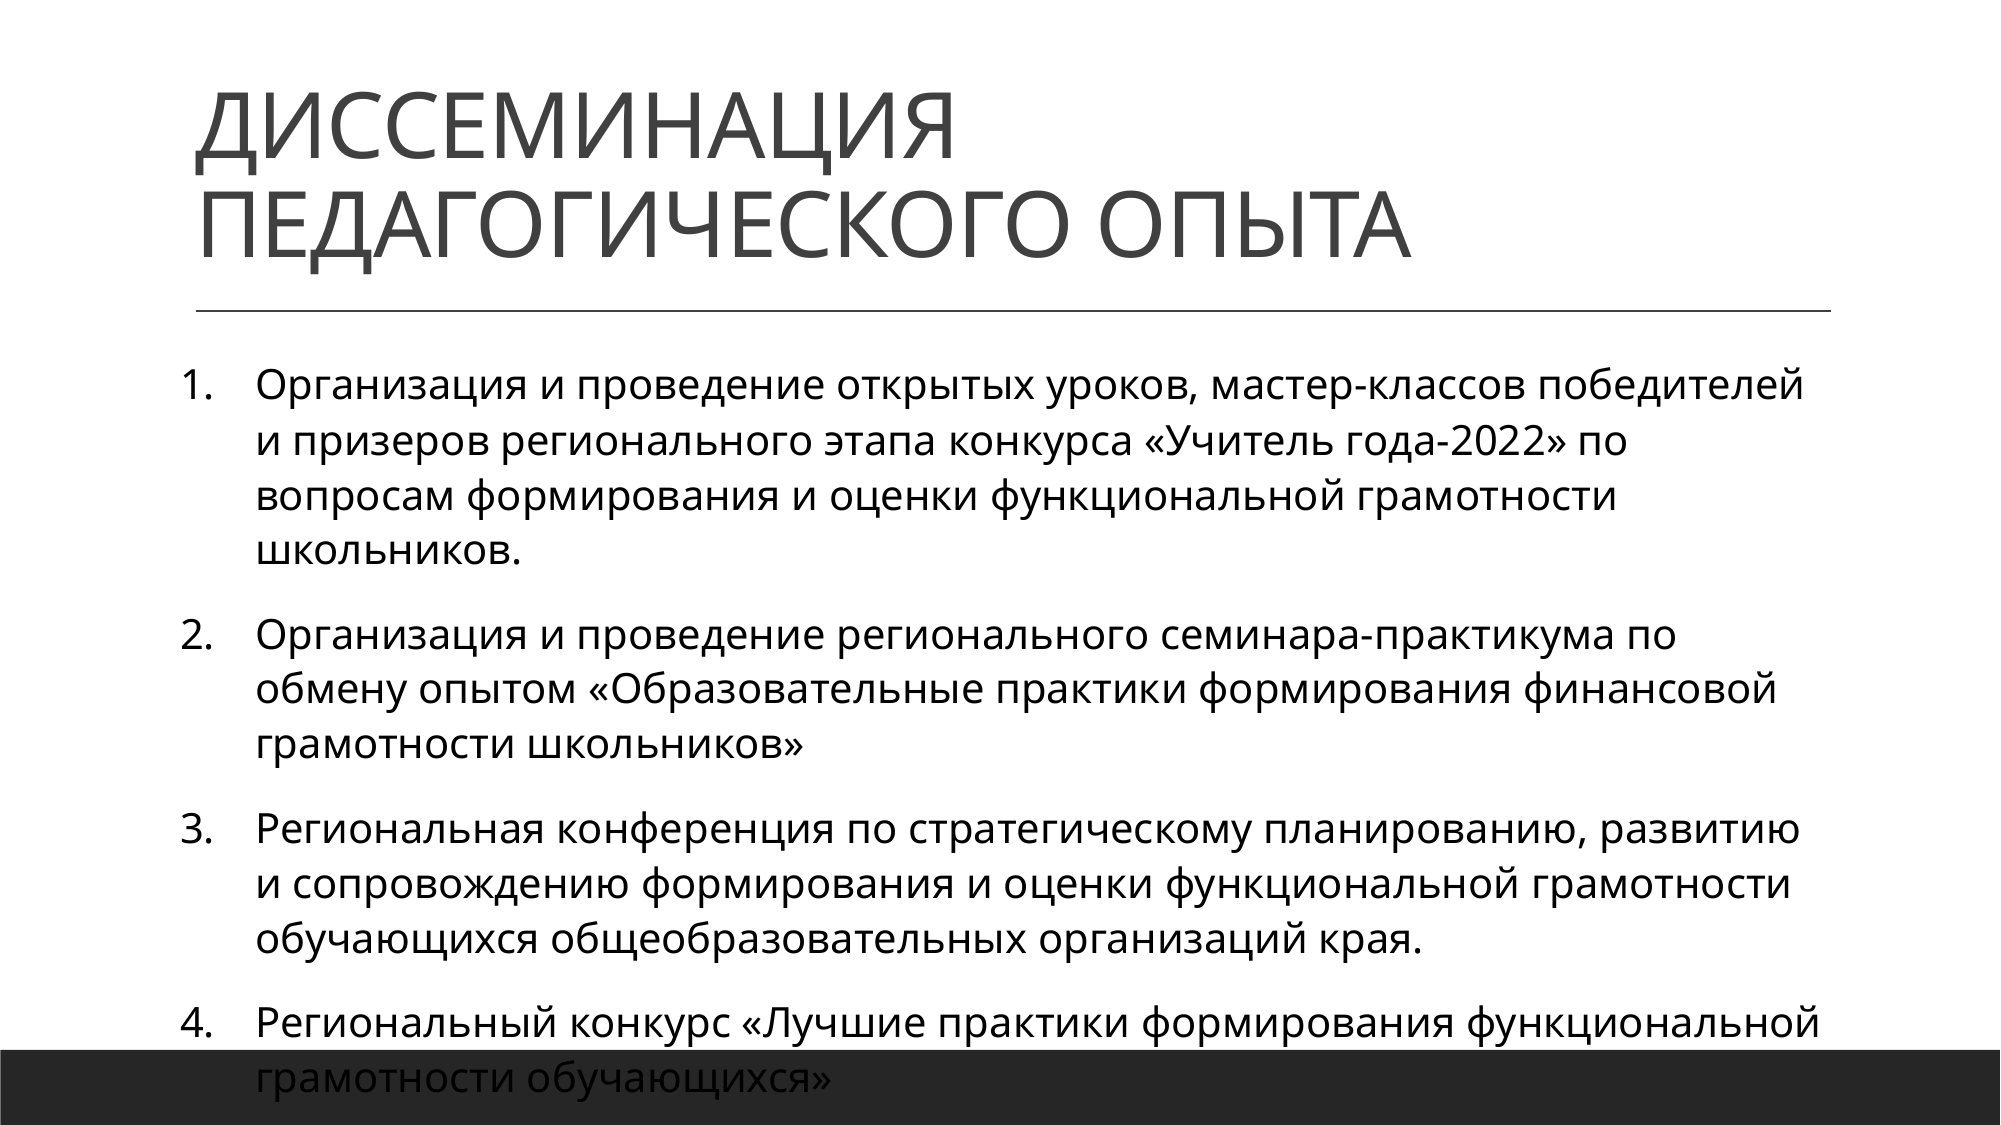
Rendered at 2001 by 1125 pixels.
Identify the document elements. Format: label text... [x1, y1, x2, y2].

title ДИССЕМИНАЦИЯ ПЕДАГОГИЧЕСКОГО ОПЫТА [180, 47, 1830, 285]
list Организация и проведение открытых уроков, мастер-классов победителей и призеров регионального этапа конкурса «Учитель года-2022» по вопросам формирования и оценки функциональной грамотности школьников. Организация и проведение регионального семинара-практикума по обмену опытом «Образовательные практики формирования финансовой грамотности школьников» Региональная конференция по стратегическому планированию, развитию и сопровождению формирования и оценки функциональной грамотности обучающихся общеобразовательных организаций края. Региональный конкурс «Лучшие практики формирования функциональной грамотности обучающихся» [180, 345, 1830, 963]
